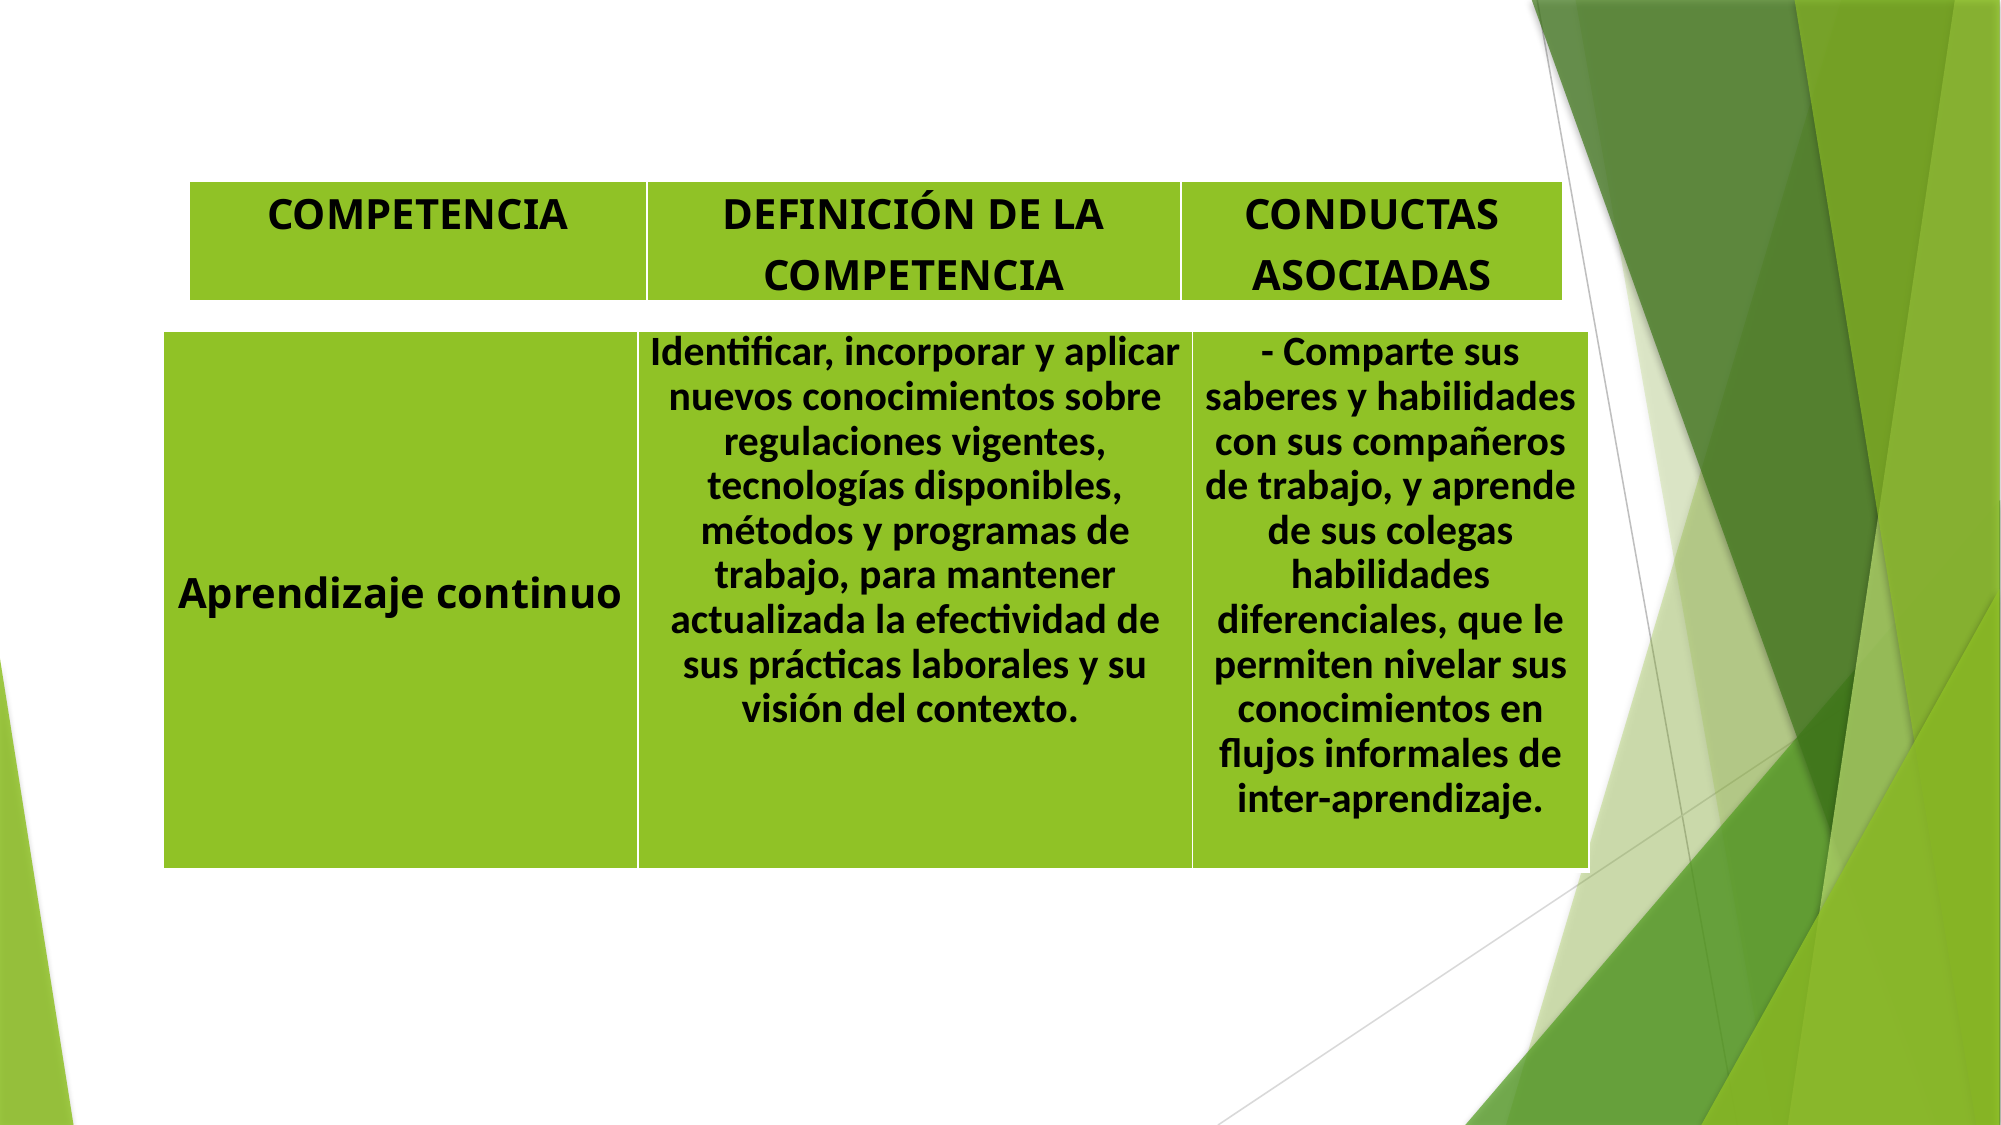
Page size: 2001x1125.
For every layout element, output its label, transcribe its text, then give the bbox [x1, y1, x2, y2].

table_header COMPETENCIA [190, 182, 646, 300]
title [111, 99, 1522, 317]
table_header Aprendizaje continuo [164, 332, 637, 868]
table_header - Comparte sus saberes y habilidades con sus compañeros de trabajo, y aprende de sus colegas habilidades diferenciales, que le permiten nivelar sus conocimientos en flujos informales de inter-aprendizaje. [1193, 332, 1588, 868]
table_header CONDUCTAS ASOCIADAS [1182, 182, 1562, 300]
table_header DEFINICIÓN DE LA COMPETENCIA [648, 182, 1180, 300]
table_header Identificar, incorporar y aplicar nuevos conocimientos sobre regulaciones vigentes, tecnologías disponibles, métodos y programas de trabajo, para mantener actualizada la efectividad de sus prácticas laborales y su visión del contexto. [639, 332, 1192, 868]
